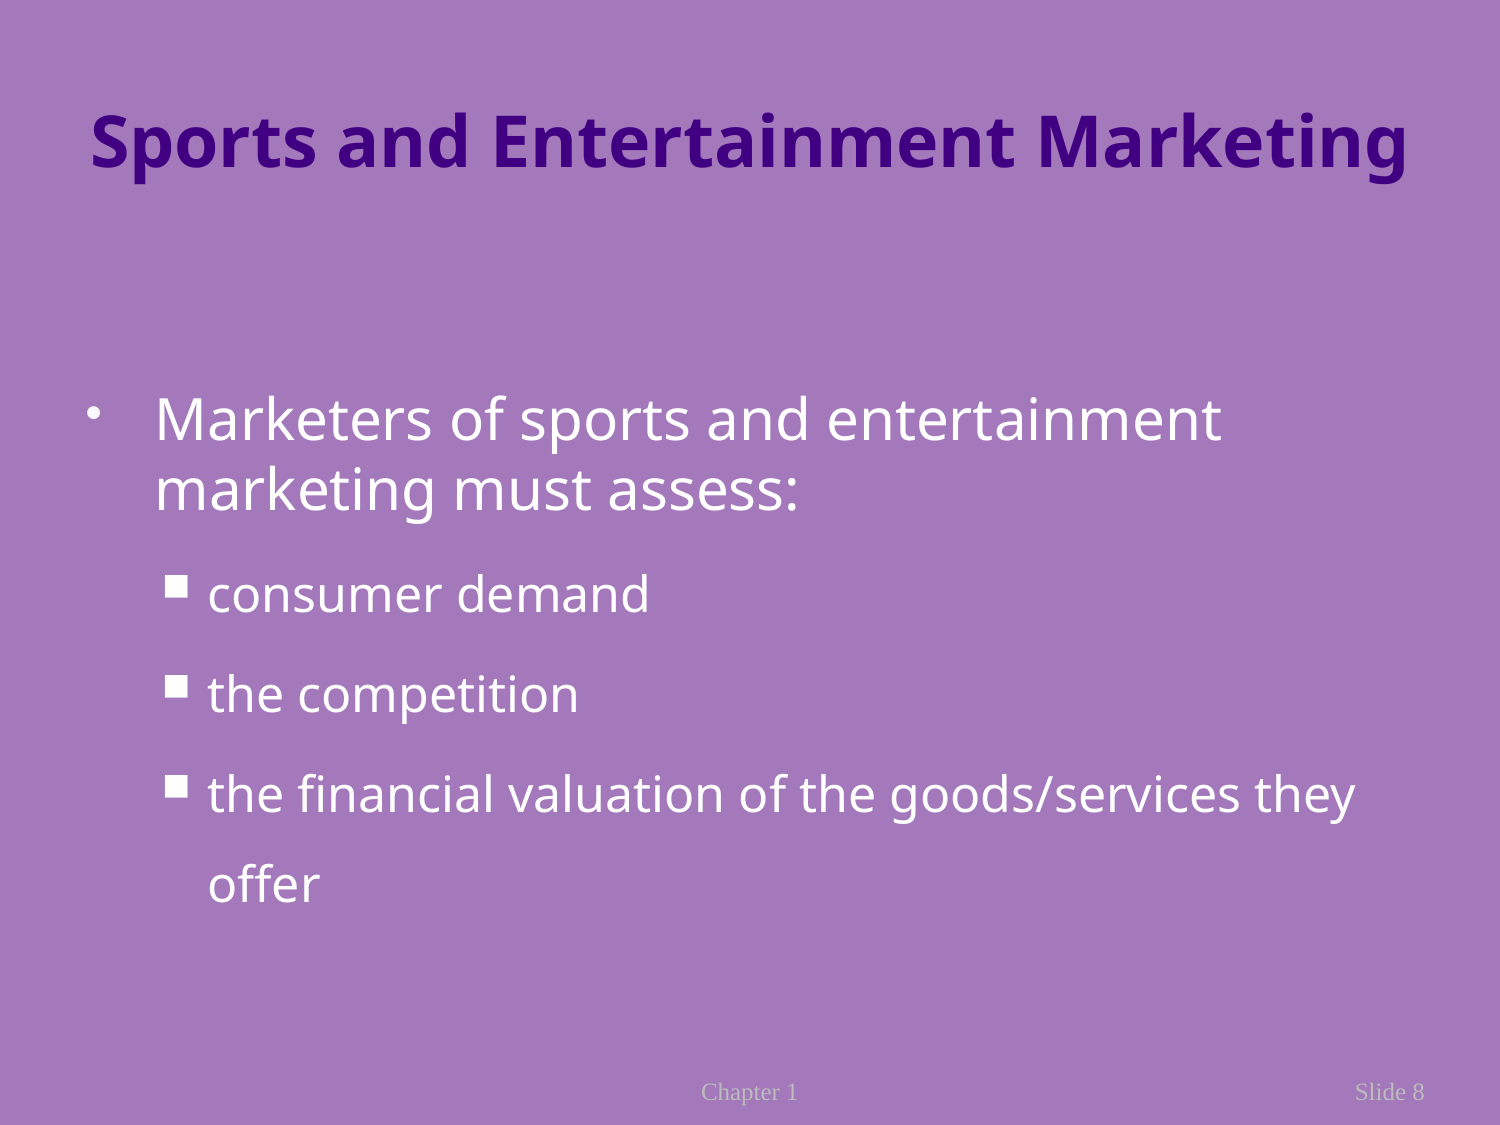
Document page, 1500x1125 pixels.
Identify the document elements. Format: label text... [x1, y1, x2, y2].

title Sports and Entertainment Marketing [75, 45, 1425, 233]
list Marketers of sports and entertainment marketing must assess: consumer demand the competition the financial valuation of the goods/services they offer [50, 375, 1463, 1035]
slide_number Slide 8 [1299, 1052, 1425, 1113]
footer Chapter 1 [512, 1052, 988, 1113]
